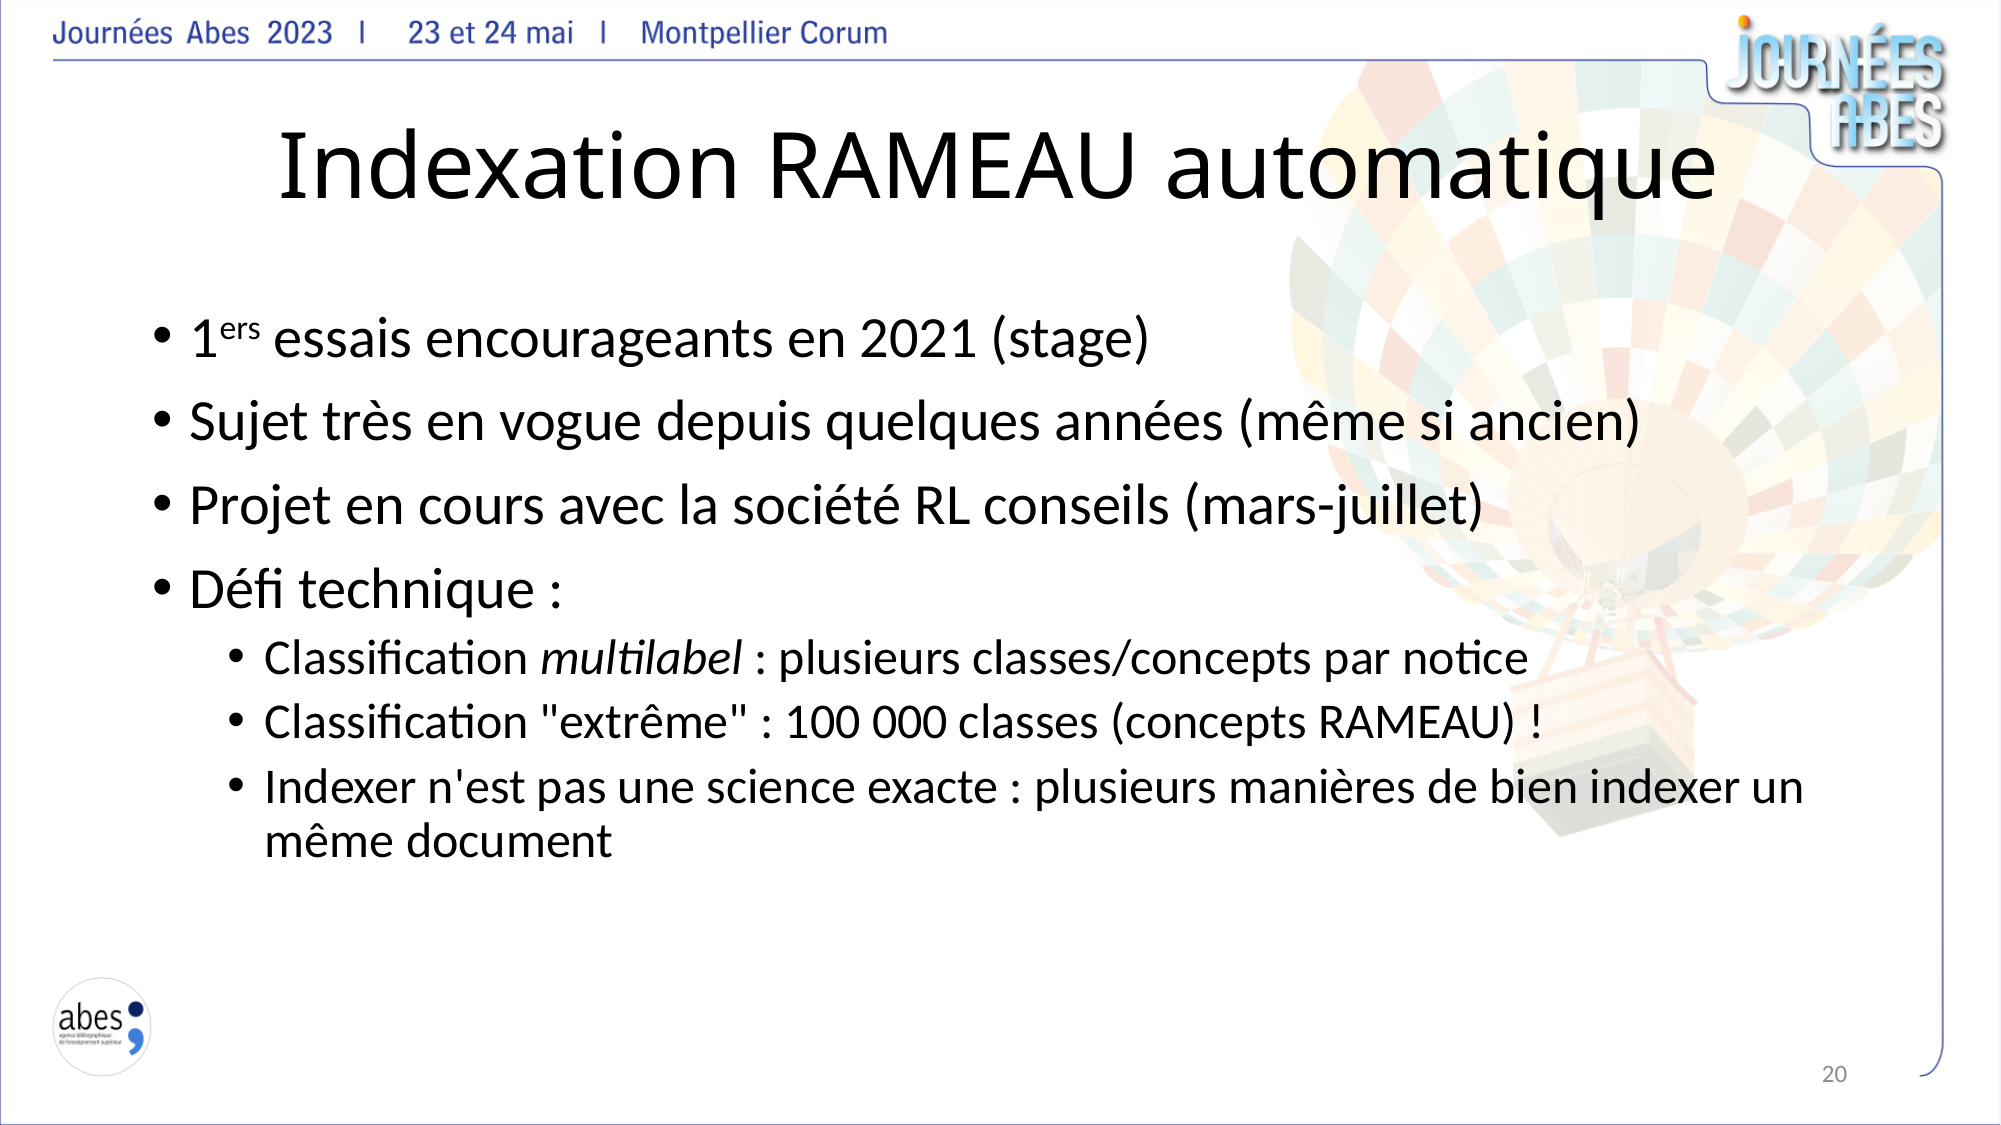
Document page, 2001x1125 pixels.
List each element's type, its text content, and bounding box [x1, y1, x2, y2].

slide_number 20 [1412, 1042, 1863, 1103]
title Indexation RAMEAU automatique [137, 59, 1863, 278]
list 1ers essais encourageants en 2021 (stage) Sujet très en vogue depuis quelques années (même si ancien) Projet en cours avec la société RL conseils (mars-juillet) Défi technique : Classification multilabel : plusieurs classes/concepts par notice Classification "extrême" : 100 000 classes (concepts RAMEAU) ! Indexer n'est pas une science exacte : plusieurs manières de bien indexer un même document [137, 299, 1863, 1014]
picture [0, 0, 2001, 1125]
